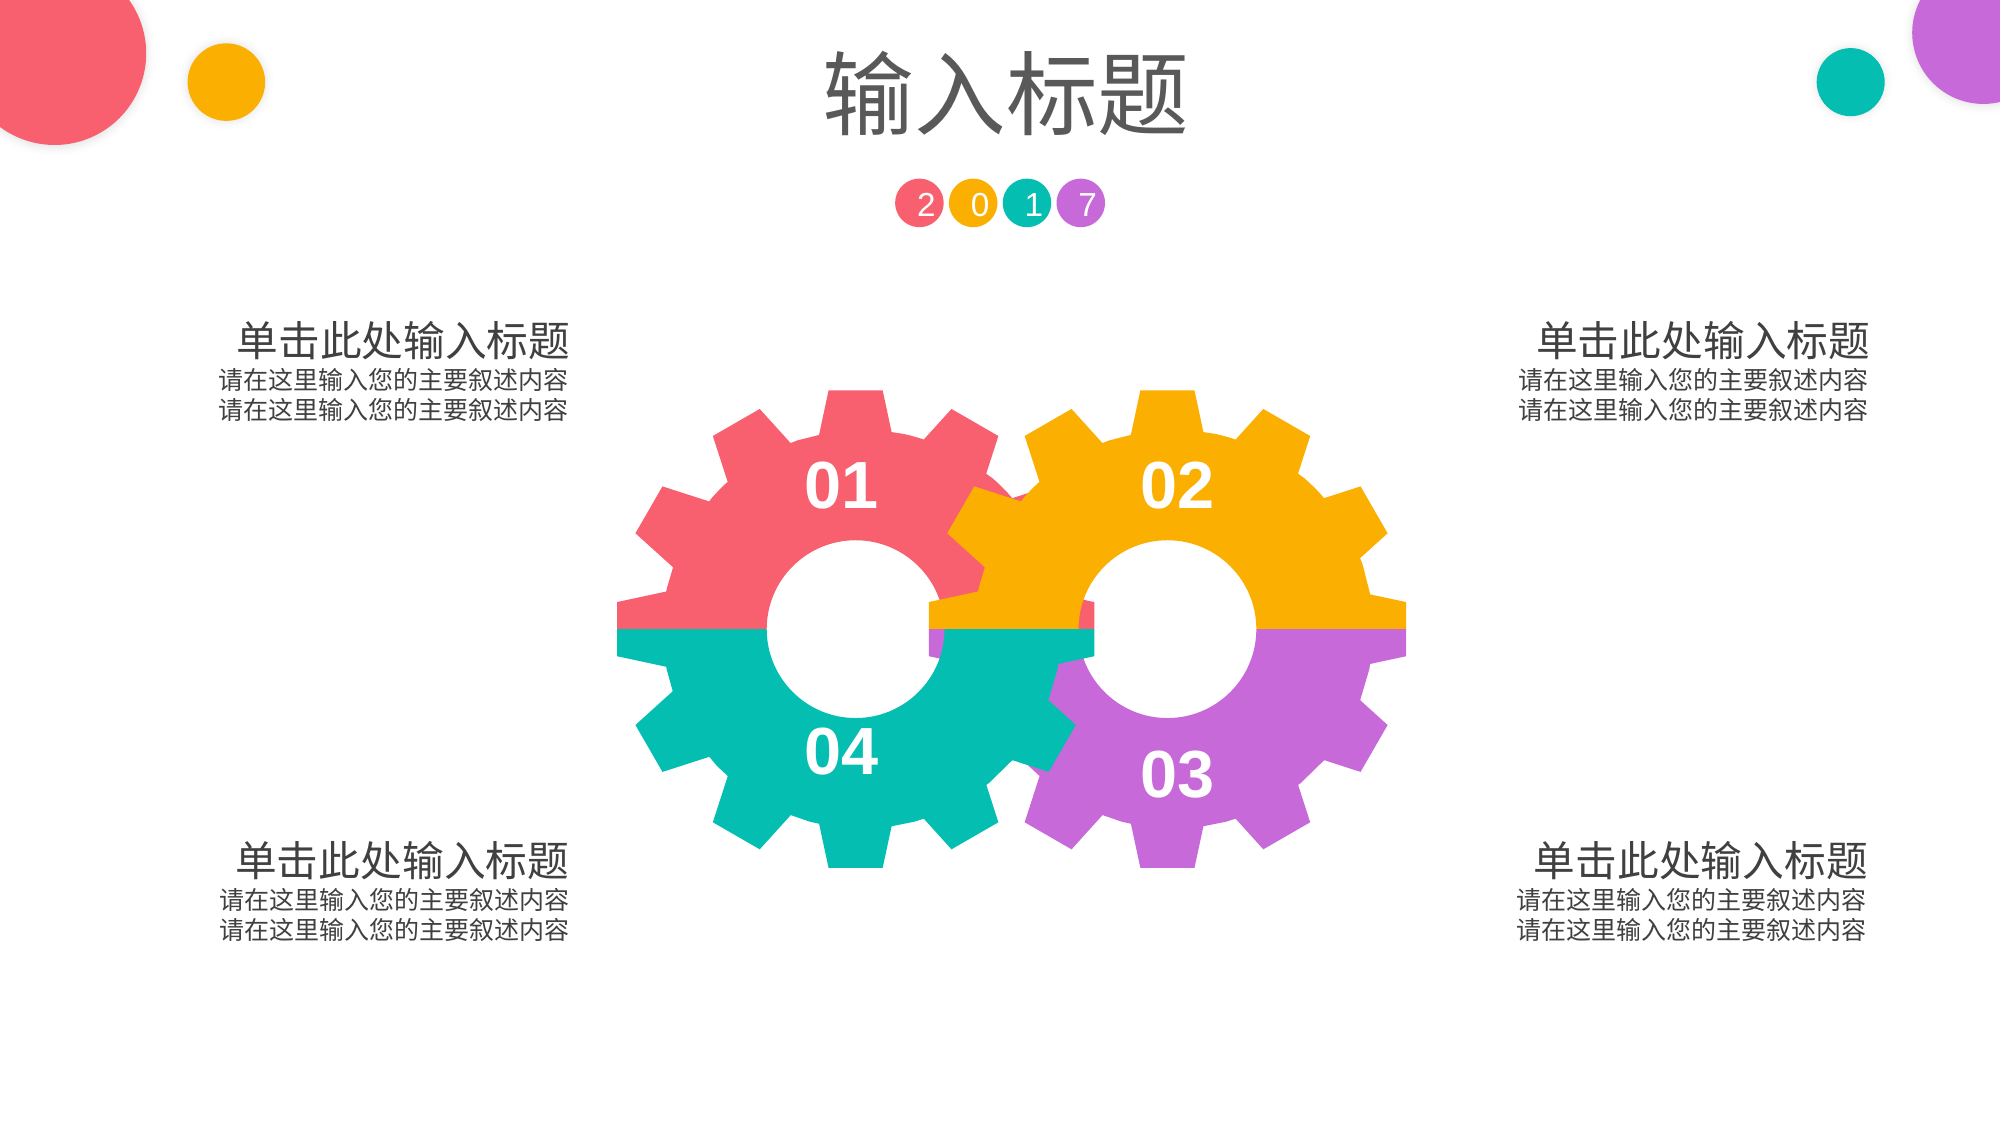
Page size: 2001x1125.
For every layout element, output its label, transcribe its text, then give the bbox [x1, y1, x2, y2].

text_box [616, 390, 928, 629]
text_box [1911, 0, 2000, 105]
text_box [895, 178, 1105, 228]
text_box 单击此处输入标题 请在这里输入您的主要叙述内容 请在这里输入您的主要叙述内容 [204, 307, 586, 512]
text_box [0, 0, 148, 147]
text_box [1095, 629, 1407, 868]
text_box [1815, 47, 1886, 118]
text_box [186, 42, 267, 122]
text_box 单击此处输入标题 请在这里输入您的主要叙述内容 请在这里输入您的主要叙述内容 [204, 826, 585, 1042]
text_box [616, 629, 1095, 868]
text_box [928, 390, 1407, 629]
text_box 单击此处输入标题 请在这里输入您的主要叙述内容 请在这里输入您的主要叙述内容 [1501, 826, 1883, 1032]
text_box 单击此处输入标题 请在这里输入您的主要叙述内容 请在这里输入您的主要叙述内容 [1504, 307, 1886, 512]
text_box 输入标题 [807, 29, 1205, 155]
